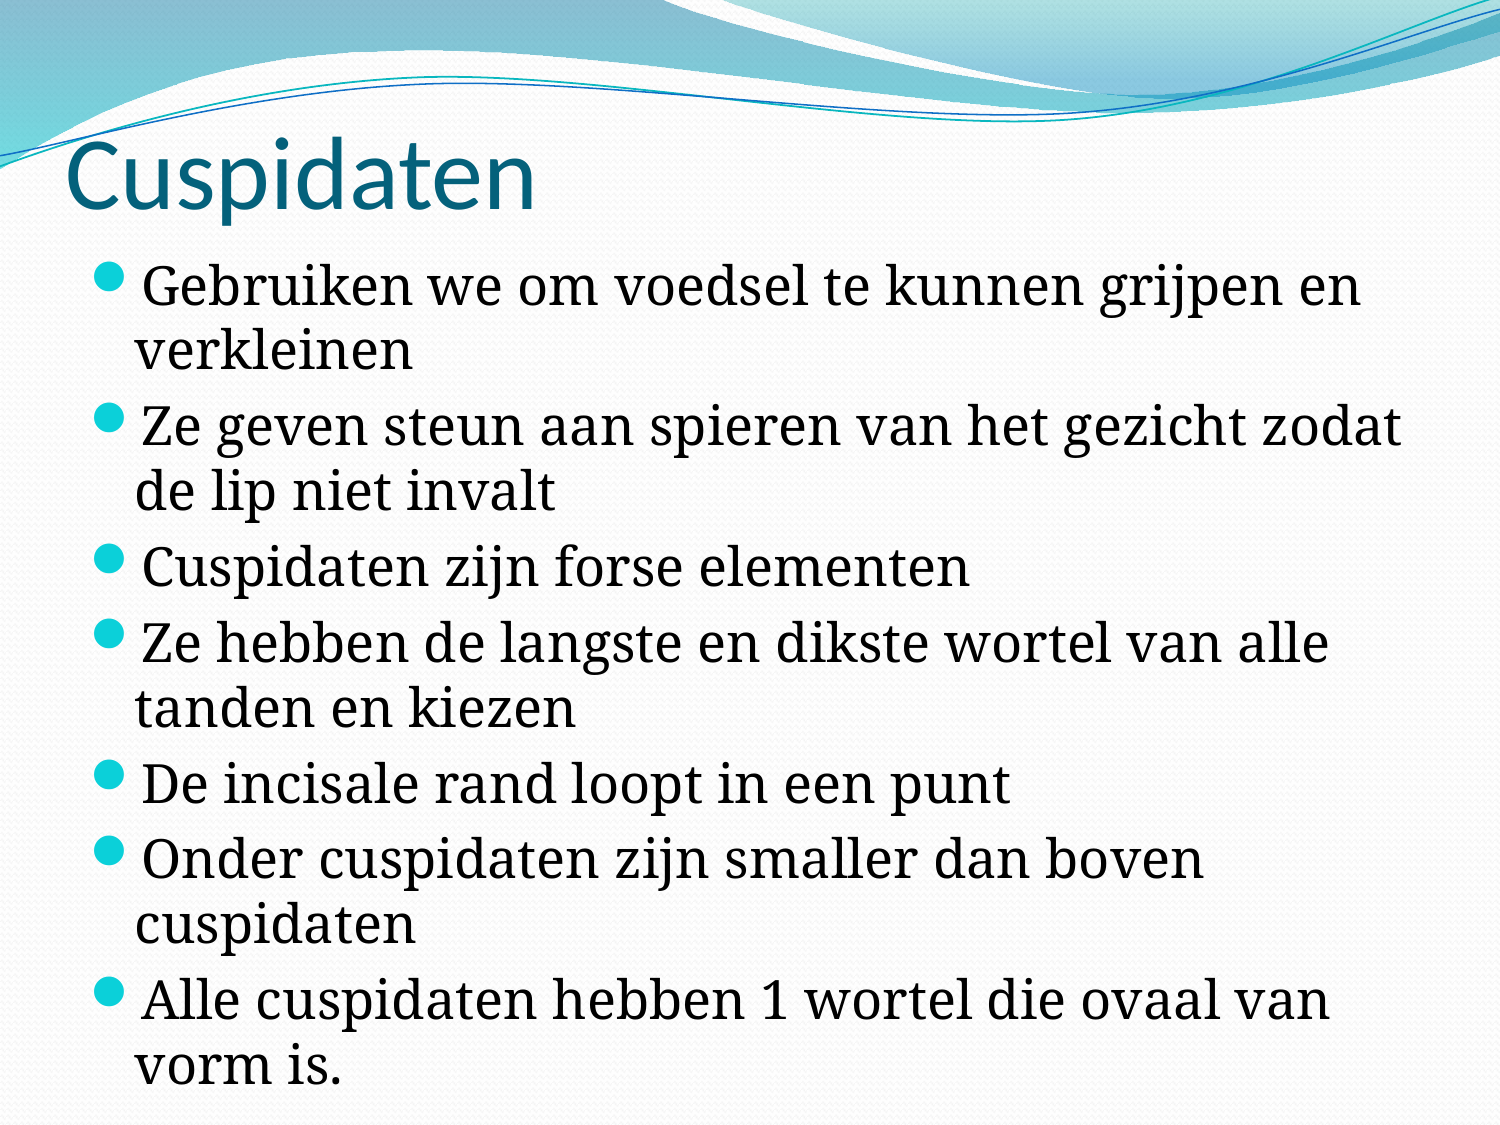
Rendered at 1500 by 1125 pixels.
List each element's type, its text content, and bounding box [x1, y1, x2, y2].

list Gebruiken we om voedsel te kunnen grijpen en verkleinen Ze geven steun aan spieren van het gezicht zodat de lip niet invalt Cuspidaten zijn forse elementen Ze hebben de langste en dikste wortel van alle tanden en kiezen De incisale rand loopt in een punt Onder cuspidaten zijn smaller dan boven cuspidaten Alle cuspidaten hebben 1 wortel die ovaal van vorm is. [75, 243, 1425, 1038]
title Cuspidaten [64, 42, 1415, 231]
